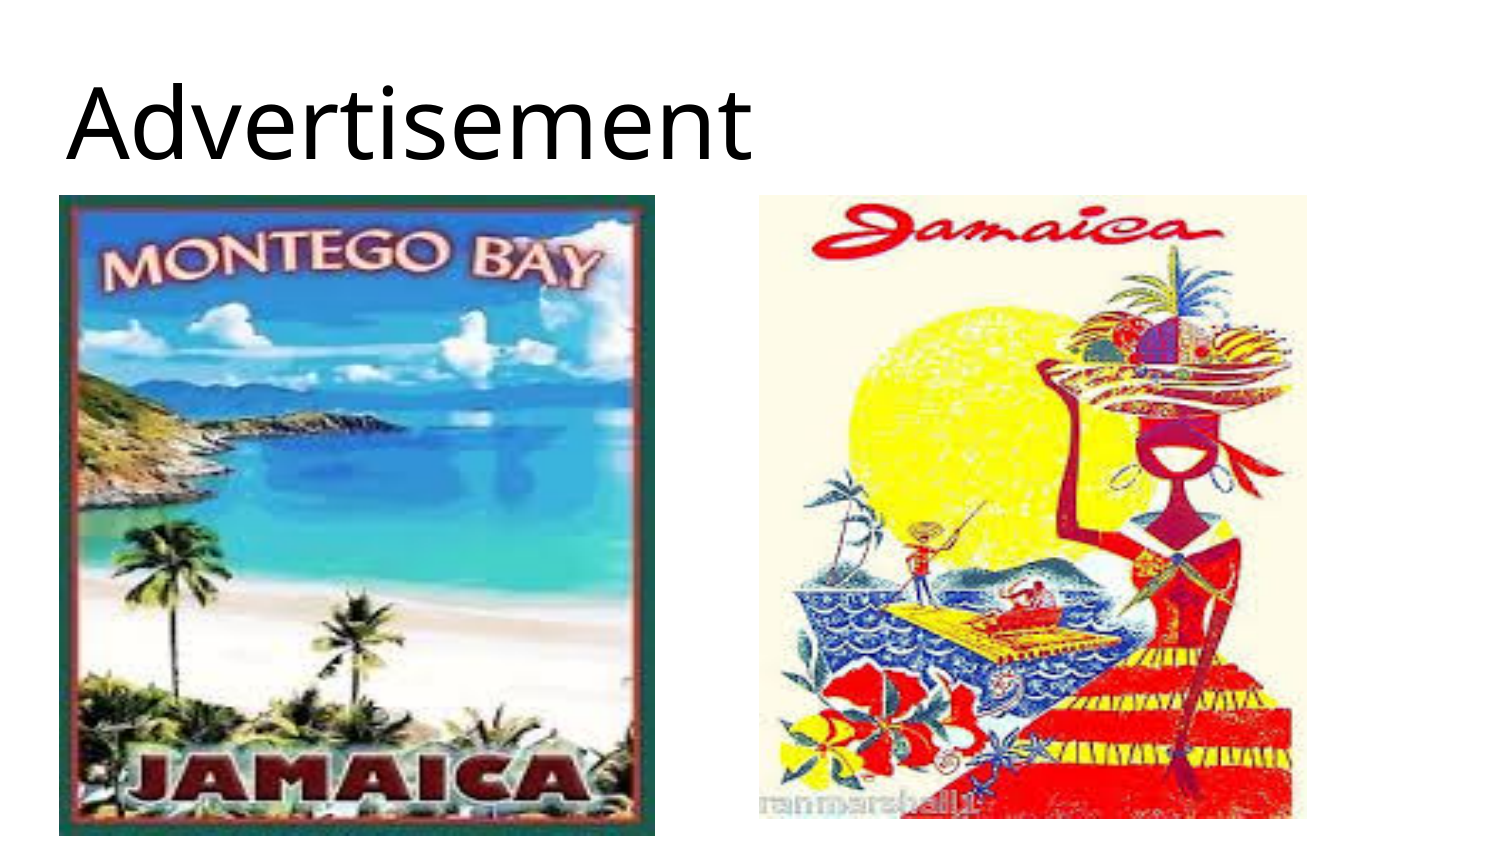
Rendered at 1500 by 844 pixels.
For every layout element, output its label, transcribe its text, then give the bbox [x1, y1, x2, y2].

picture [59, 194, 655, 837]
title Advertisement [51, 44, 1449, 182]
picture [758, 194, 1307, 819]
